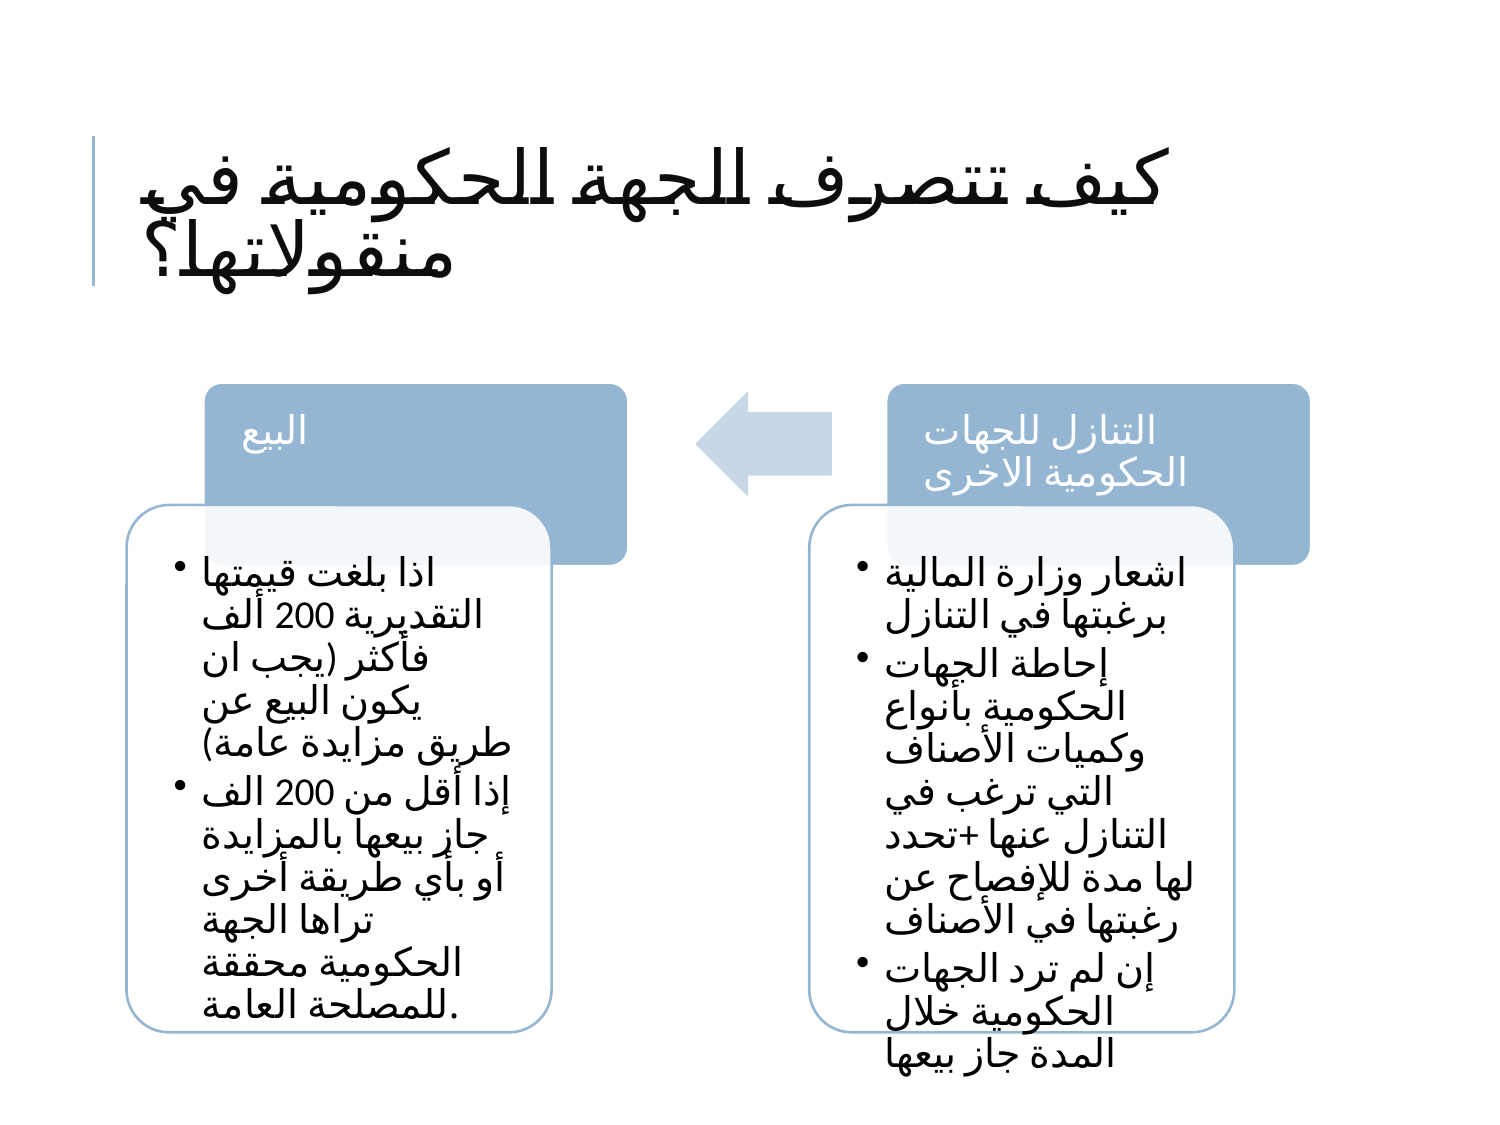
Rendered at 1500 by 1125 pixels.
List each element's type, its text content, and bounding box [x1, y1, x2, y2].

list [125, 339, 1323, 1076]
title كيف تتصرف الجهة الحكومية في منقولاتها؟ [126, 96, 1322, 336]
